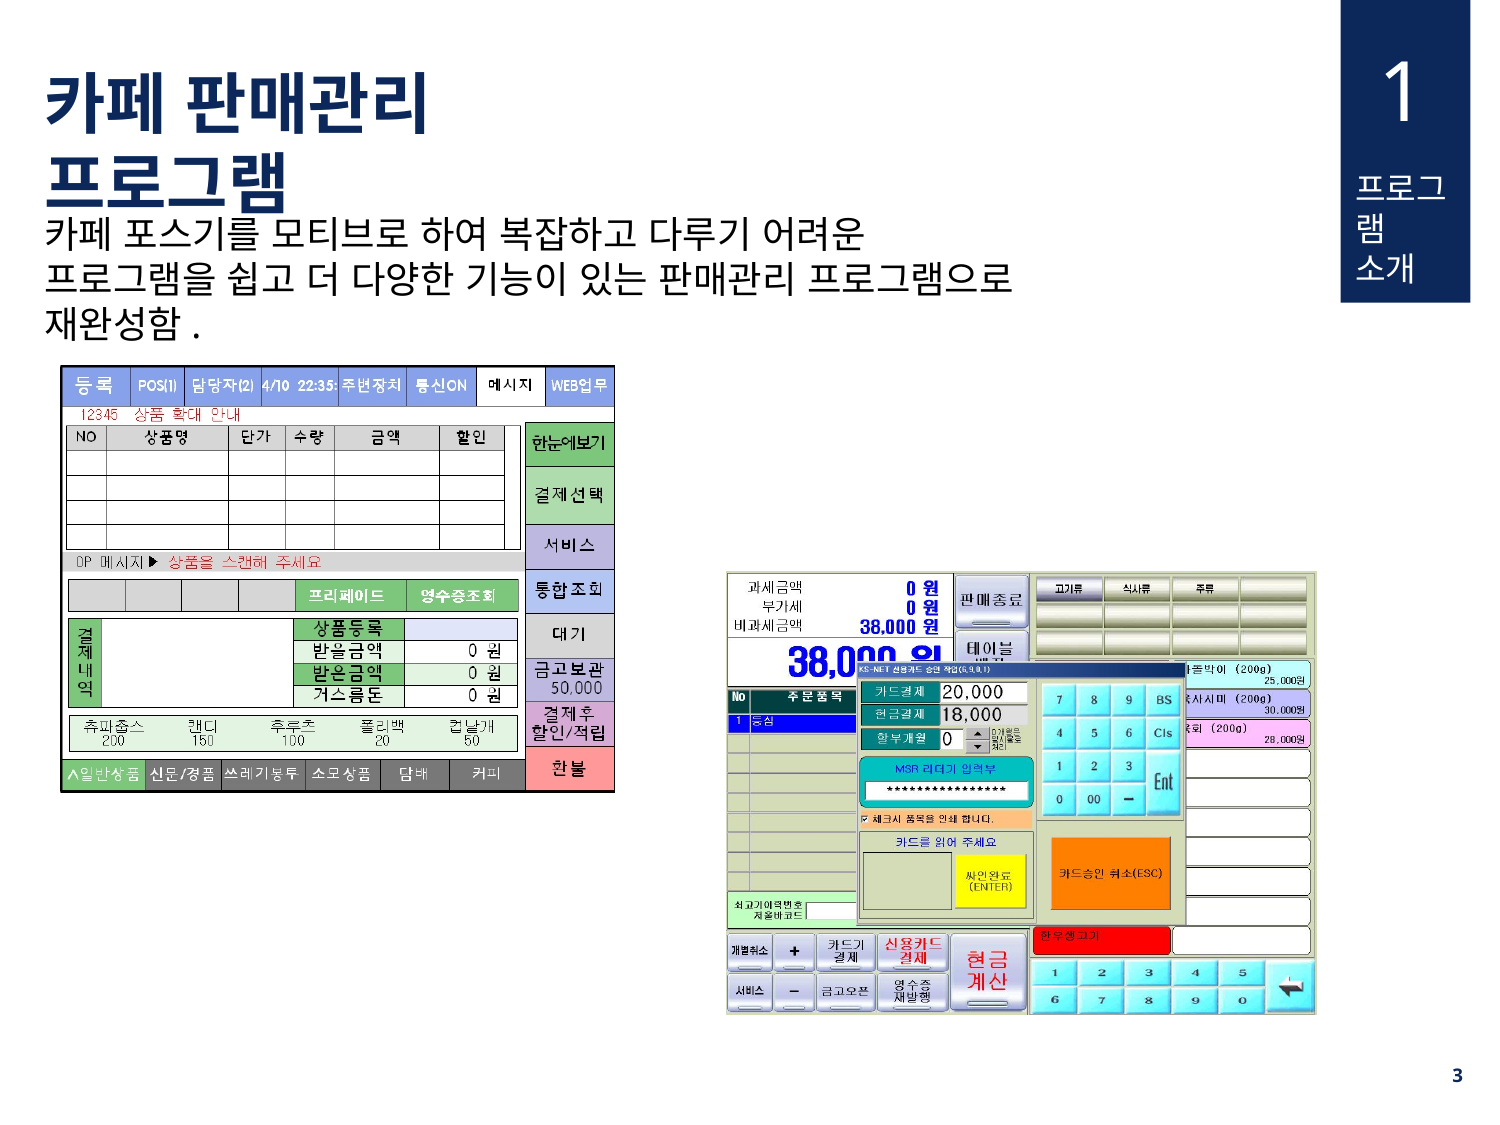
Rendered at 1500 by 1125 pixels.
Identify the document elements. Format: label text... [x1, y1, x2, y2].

slide_number 2 [1128, 1046, 1478, 1107]
text_box [1338, 0, 1473, 305]
text_box 카페 판매관리 프로그램 [29, 54, 644, 204]
text_box 카페 포스기를 모티브로 하여 복잡하고 다루기 어려운 프로그램을 쉽고 더 다양한 기능이 있는 판매관리 프로그램으로 재완성함. [29, 204, 1046, 354]
text_box 프로그램 소개 [1340, 161, 1471, 296]
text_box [1363, 30, 1459, 150]
picture [58, 363, 615, 794]
picture [726, 571, 1318, 1015]
